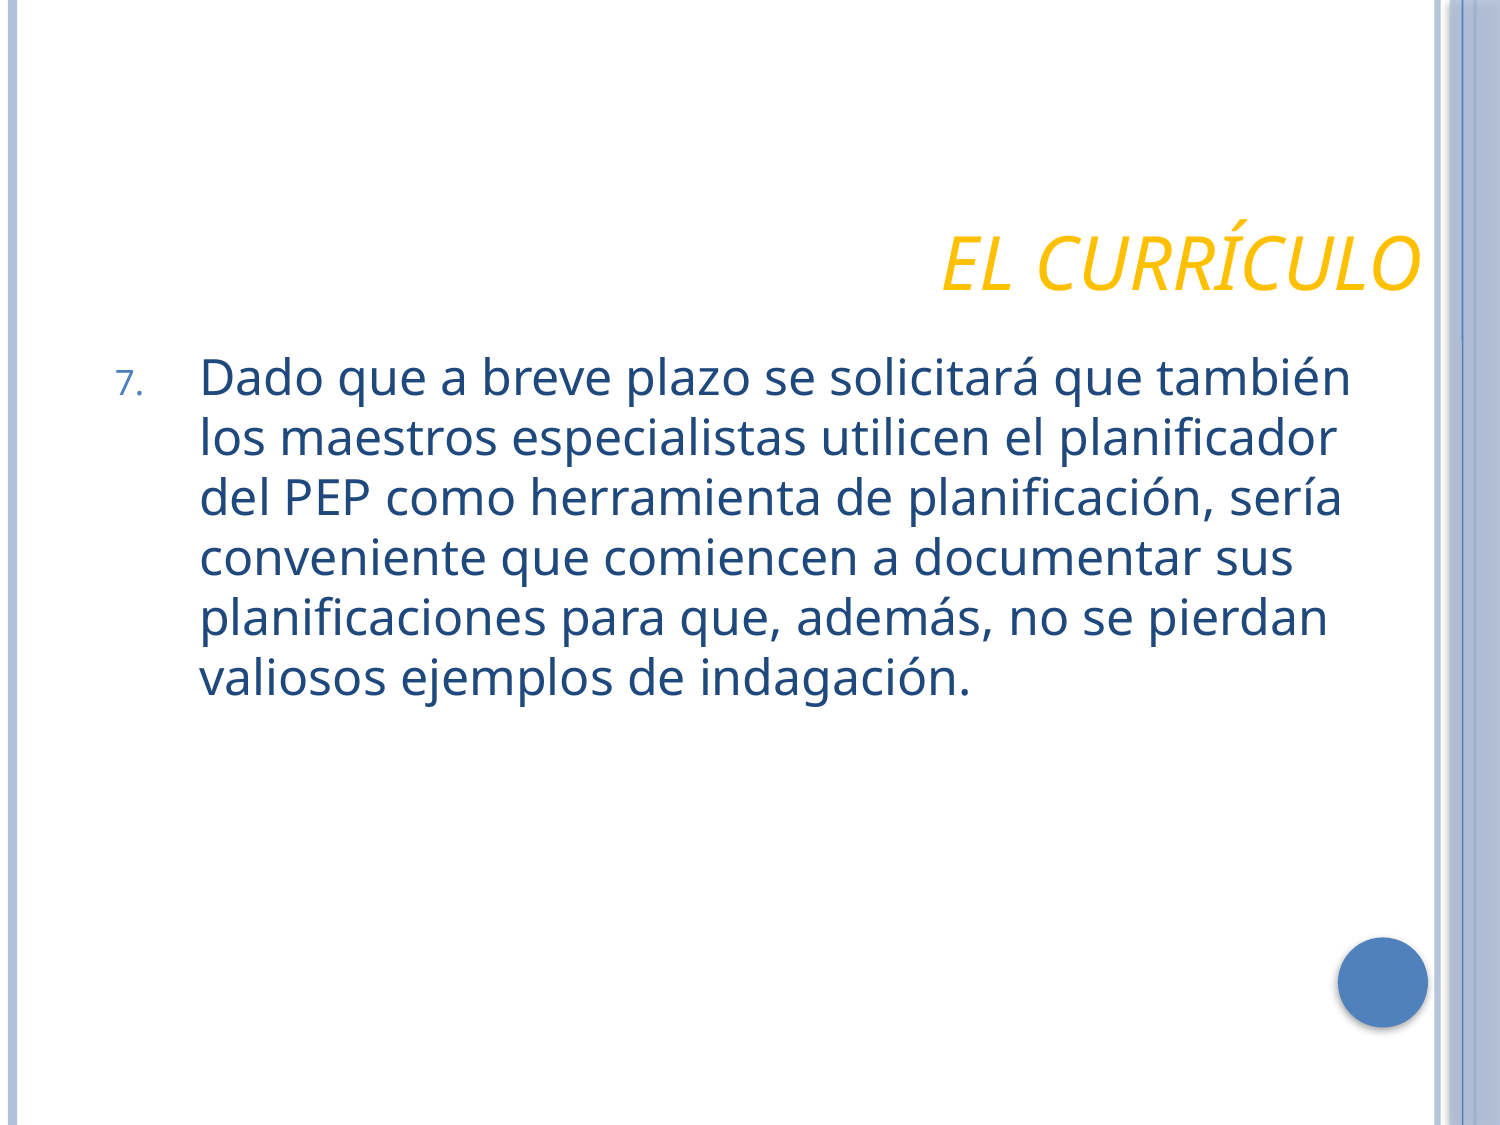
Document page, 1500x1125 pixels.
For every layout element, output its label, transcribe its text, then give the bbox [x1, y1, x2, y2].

title El Currículo [99, 87, 1438, 313]
list Dado que a breve plazo se solicitará que también los maestros especialistas utilicen el planificador del PEP como herramienta de planificación, sería conveniente que comiencen a documentar sus planificaciones para que, además, no se pierdan valiosos ejemplos de indagación. [99, 337, 1413, 1025]
